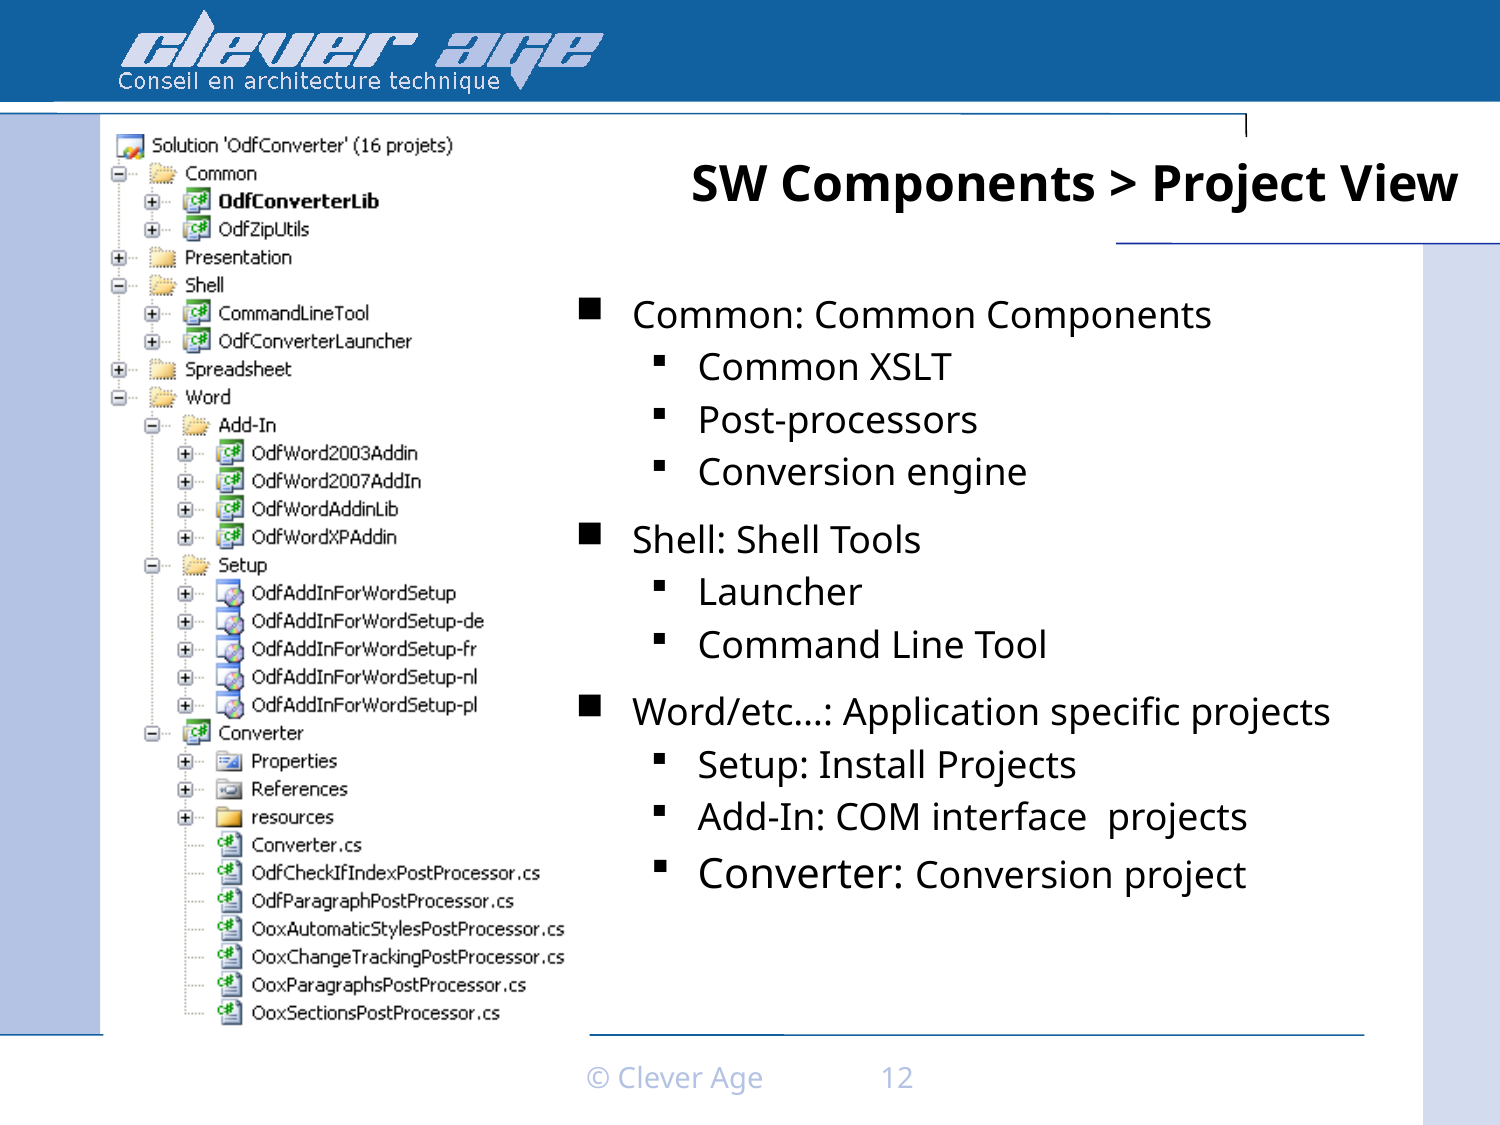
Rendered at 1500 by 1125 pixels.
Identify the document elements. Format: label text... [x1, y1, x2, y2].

list Common: Common Components Common XSLT Post-processors Conversion engine Shell: Shell Tools Launcher Command Line Tool Word/etc…: Application specific projects Setup: Install Projects Add-In: COM interface projects Converter: Conversion project [595, 290, 1423, 751]
picture [103, 134, 590, 1036]
title SW Components > Project View [424, 124, 1463, 238]
picture [96, 0, 620, 110]
